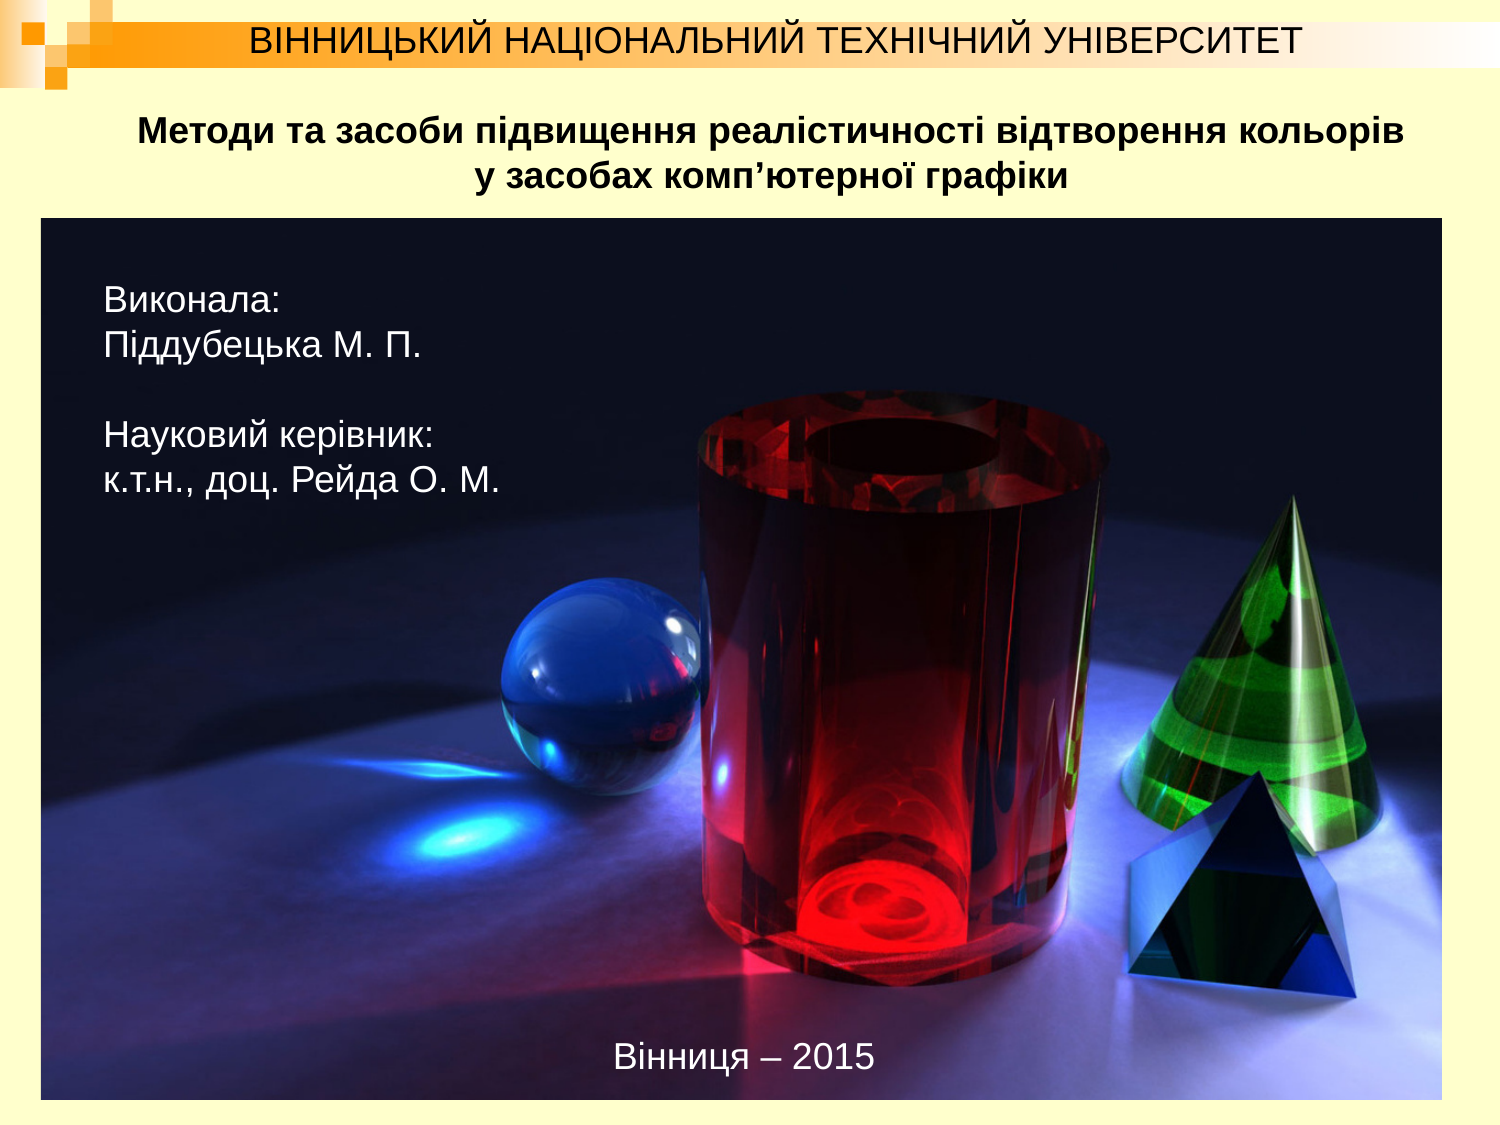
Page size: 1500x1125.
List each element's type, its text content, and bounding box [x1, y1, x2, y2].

text_box ВІННИЦЬКИЙ НАЦІОНАЛЬНИЙ ТЕХНІЧНИЙ УНІВЕРСИТЕТ Методи та засоби підвищення реалістичності відтворення кольорів у засобах комп’ютерної графіки [53, 8, 1500, 196]
picture [40, 218, 1448, 1100]
